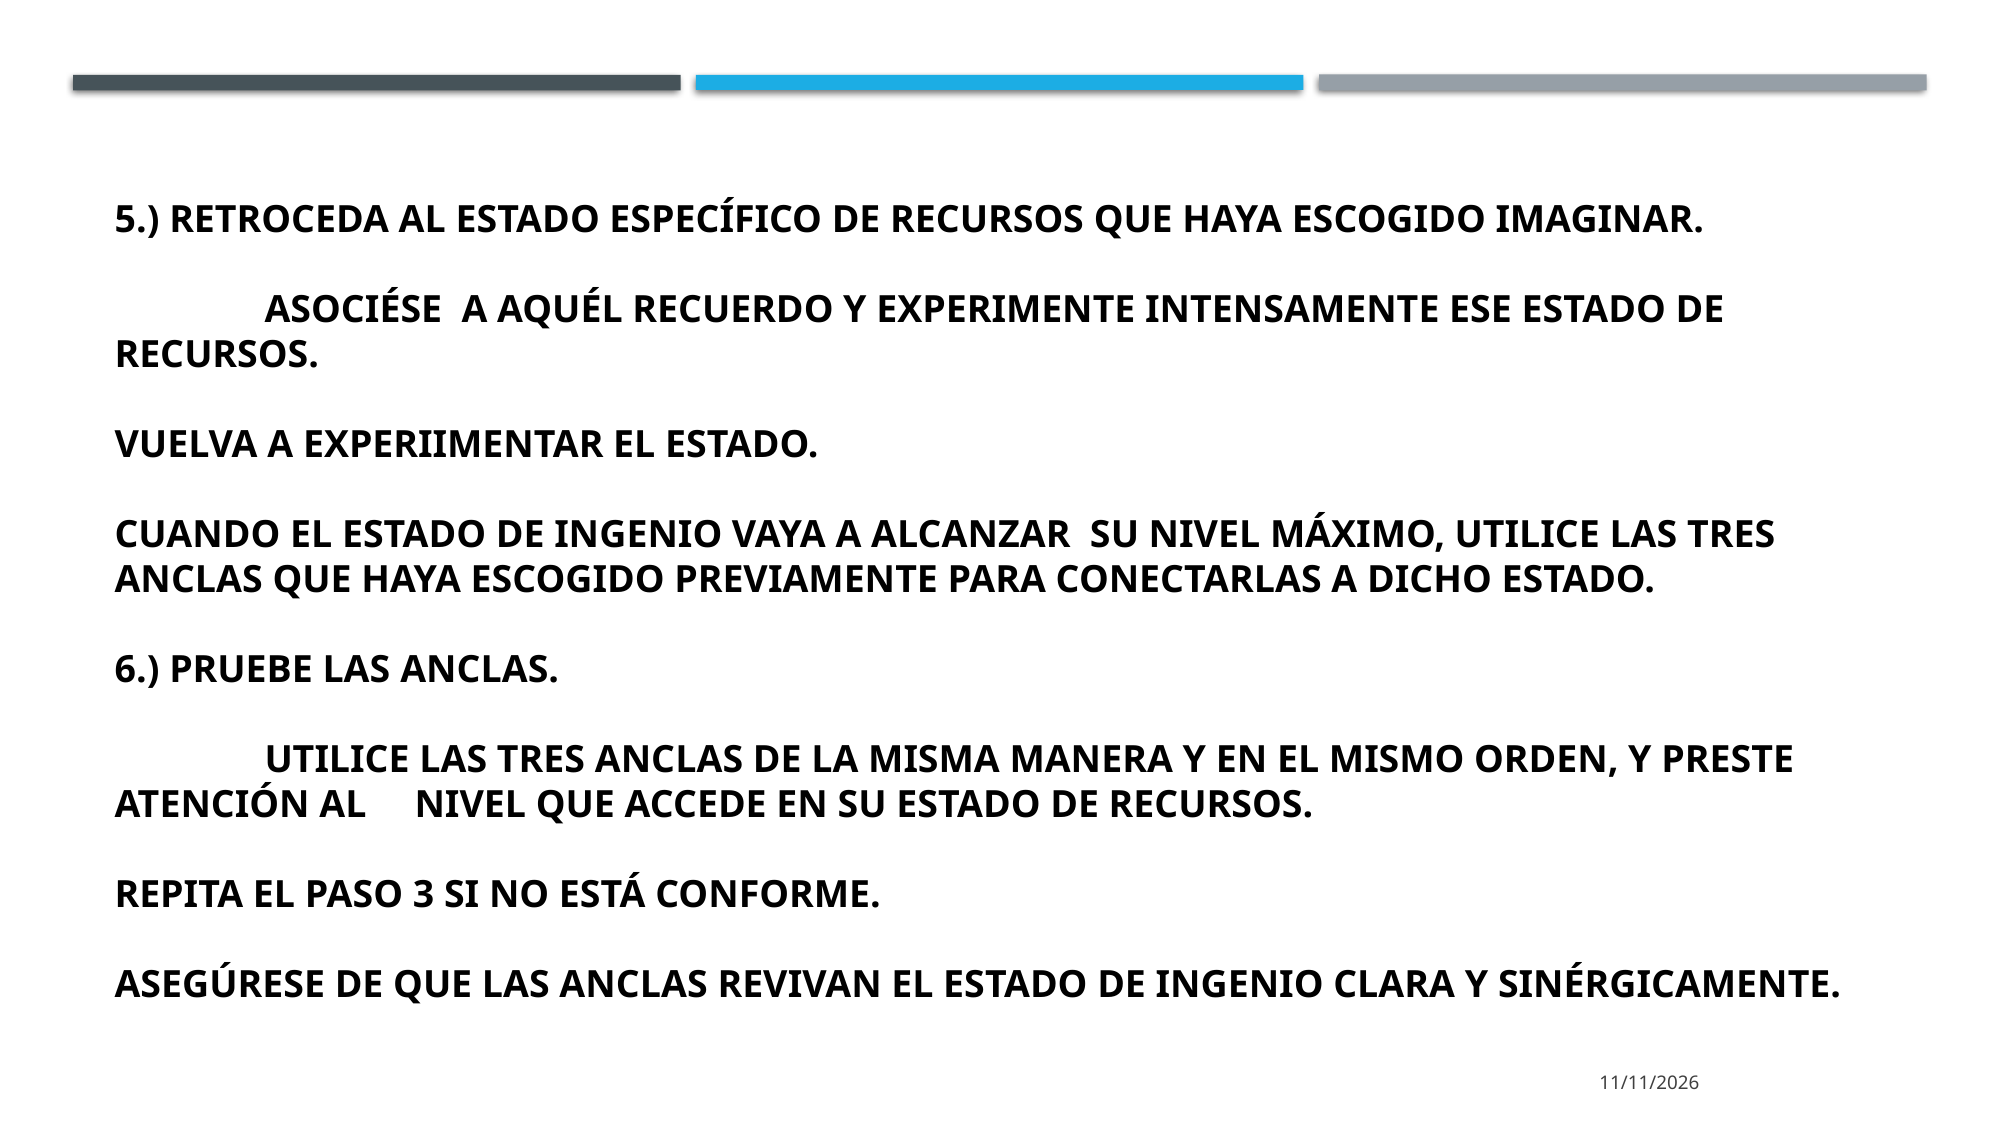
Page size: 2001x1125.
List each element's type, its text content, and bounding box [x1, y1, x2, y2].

text_box 5.) RETROCEDA AL ESTADO ESPECÍFICO DE RECURSOS QUE HAYA ESCOGIDO IMAGINAR. ASOCIÉSE A AQUÉL RECUERDO Y EXPERIMENTE INTENSAMENTE ESE ESTADO DE RECURSOS. VUELVA A EXPERIIMENTAR EL ESTADO. CUANDO EL ESTADO DE INGENIO VAYA A ALCANZAR SU NIVEL MÁXIMO, UTILICE LAS TRES ANCLAS QUE HAYA ESCOGIDO PREVIAMENTE PARA CONECTARLAS A DICHO ESTADO. 6.) PRUEBE LAS ANCLAS. UTILICE LAS TRES ANCLAS DE LA MISMA MANERA Y EN EL MISMO ORDEN, Y PRESTE ATENCIÓN AL NIVEL QUE ACCEDE EN SU ESTADO DE RECURSOS. REPITA EL PASO 3 SI NO ESTÁ CONFORME. ASEGÚRESE DE QUE LAS ANCLAS REVIVAN EL ESTADO DE INGENIO CLARA Y SINÉRGICAMENTE. [99, 187, 1928, 1013]
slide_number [1247, 1053, 1715, 1114]
